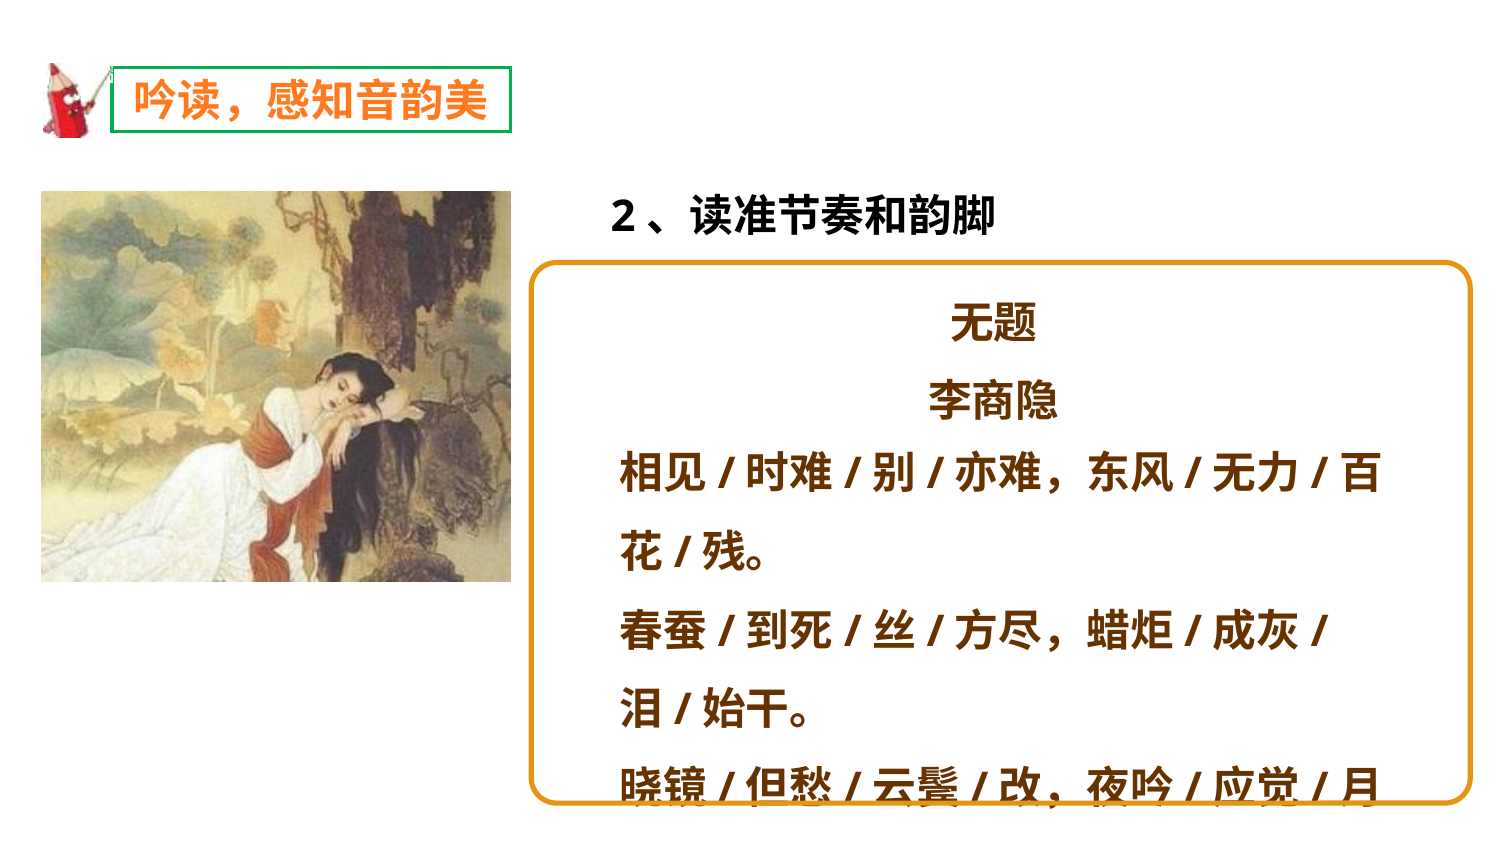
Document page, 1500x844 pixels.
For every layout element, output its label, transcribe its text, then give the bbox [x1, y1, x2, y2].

text_box [531, 262, 1471, 804]
picture [41, 191, 511, 582]
text_box 2、读准节奏和韵脚 [599, 156, 1037, 246]
picture [43, 63, 113, 138]
text_box 吟读，感知音韵美 [113, 66, 512, 132]
text_box 相见/时难/别/亦难，东风/无力/百花/残。 春蚕/到死/丝/方尽，蜡炬/成灰/泪/始干。 晓镜/但愁/云鬓/改，夜吟/应觉/月光/寒。 蓬山/此去/无/多路，青鸟/殷勤/为/探看。 [608, 791, 1468, 844]
